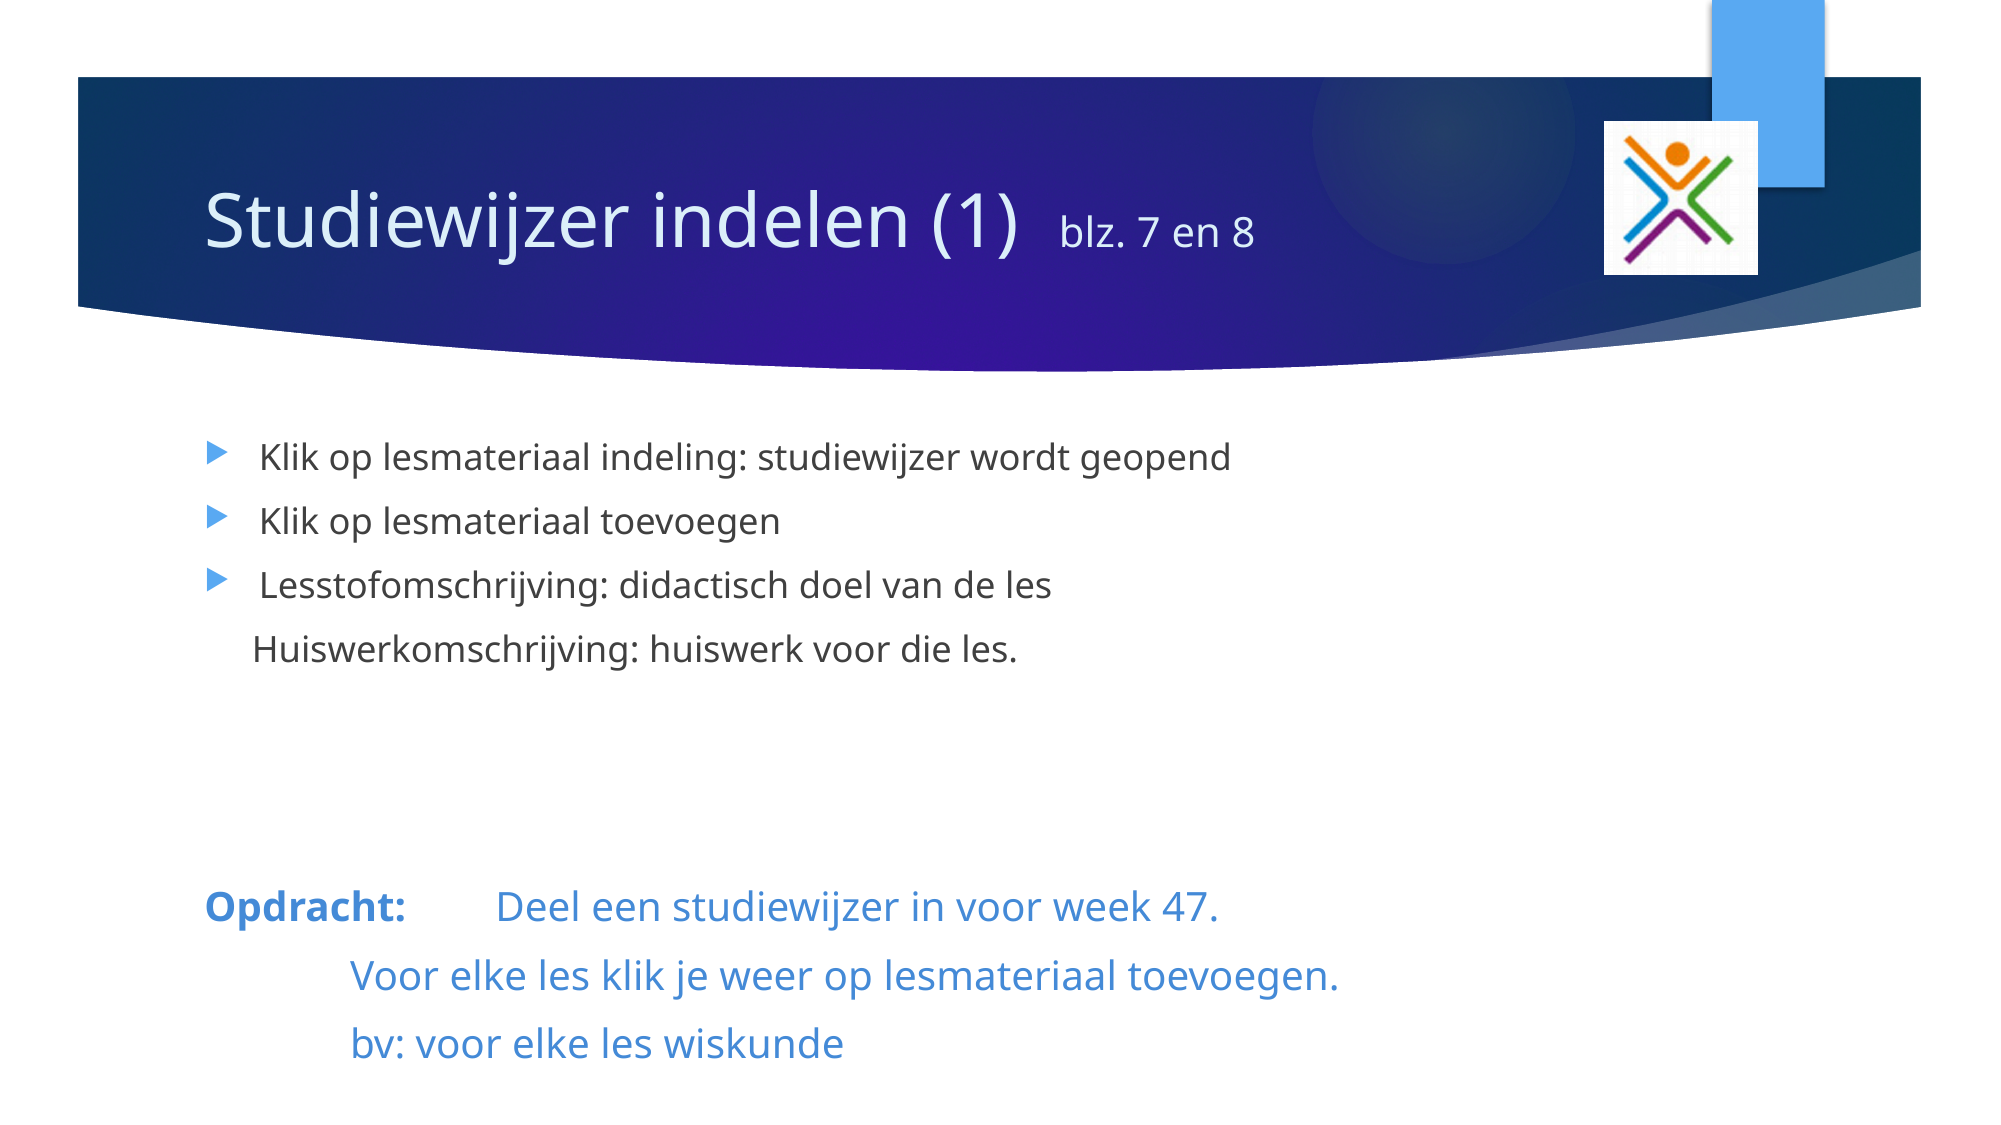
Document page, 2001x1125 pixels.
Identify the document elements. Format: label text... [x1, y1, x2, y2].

title Studiewijzer indelen (1) blz. 7 en 8 [189, 159, 1598, 276]
list Klik op lesmateriaal indeling: studiewijzer wordt geopend Klik op lesmateriaal toevoegen Lesstofomschrijving: didactisch doel van de les Huiswerkomschrijving: huiswerk voor die les. Opdracht: Deel een studiewijzer in voor week 47. Voor elke les klik je weer op lesmateriaal toevoegen. bv: voor elke les wiskunde [189, 427, 1638, 1085]
picture [1604, 121, 1759, 276]
